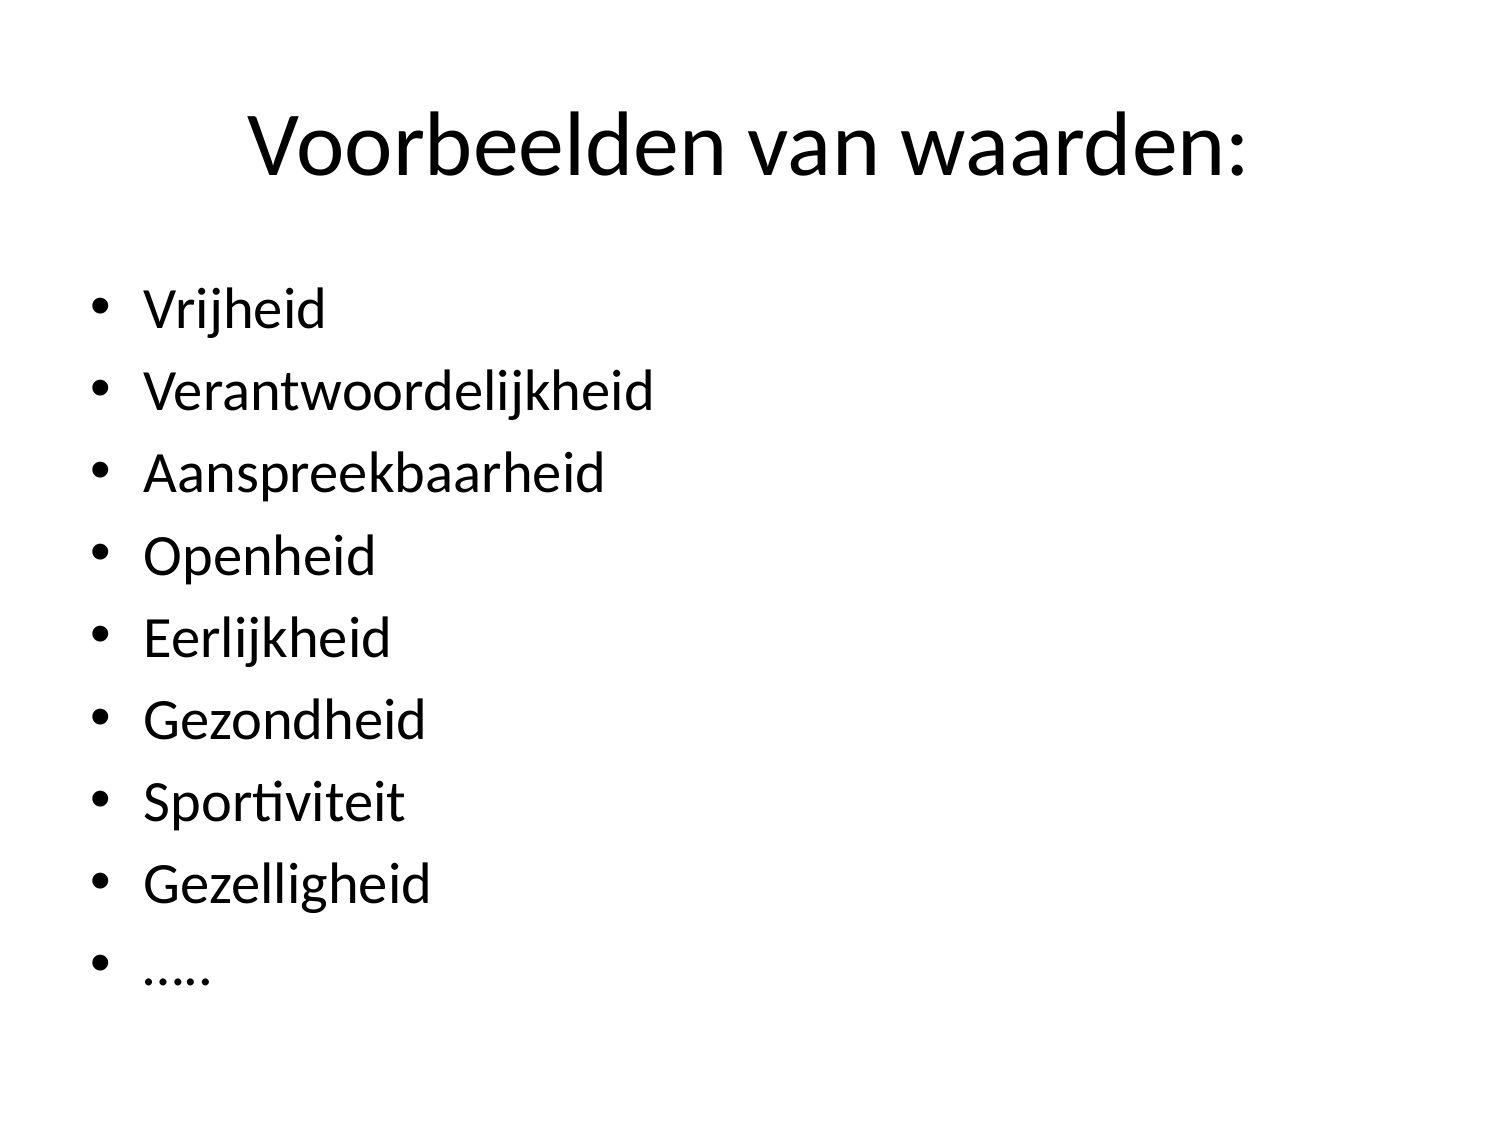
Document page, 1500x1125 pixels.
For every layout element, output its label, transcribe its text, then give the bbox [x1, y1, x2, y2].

title Voorbeelden van waarden: [75, 45, 1425, 233]
list Vrijheid Verantwoordelijkheid Aanspreekbaarheid Openheid Eerlijkheid Gezondheid Sportiviteit Gezelligheid ….. [75, 262, 1425, 1005]
